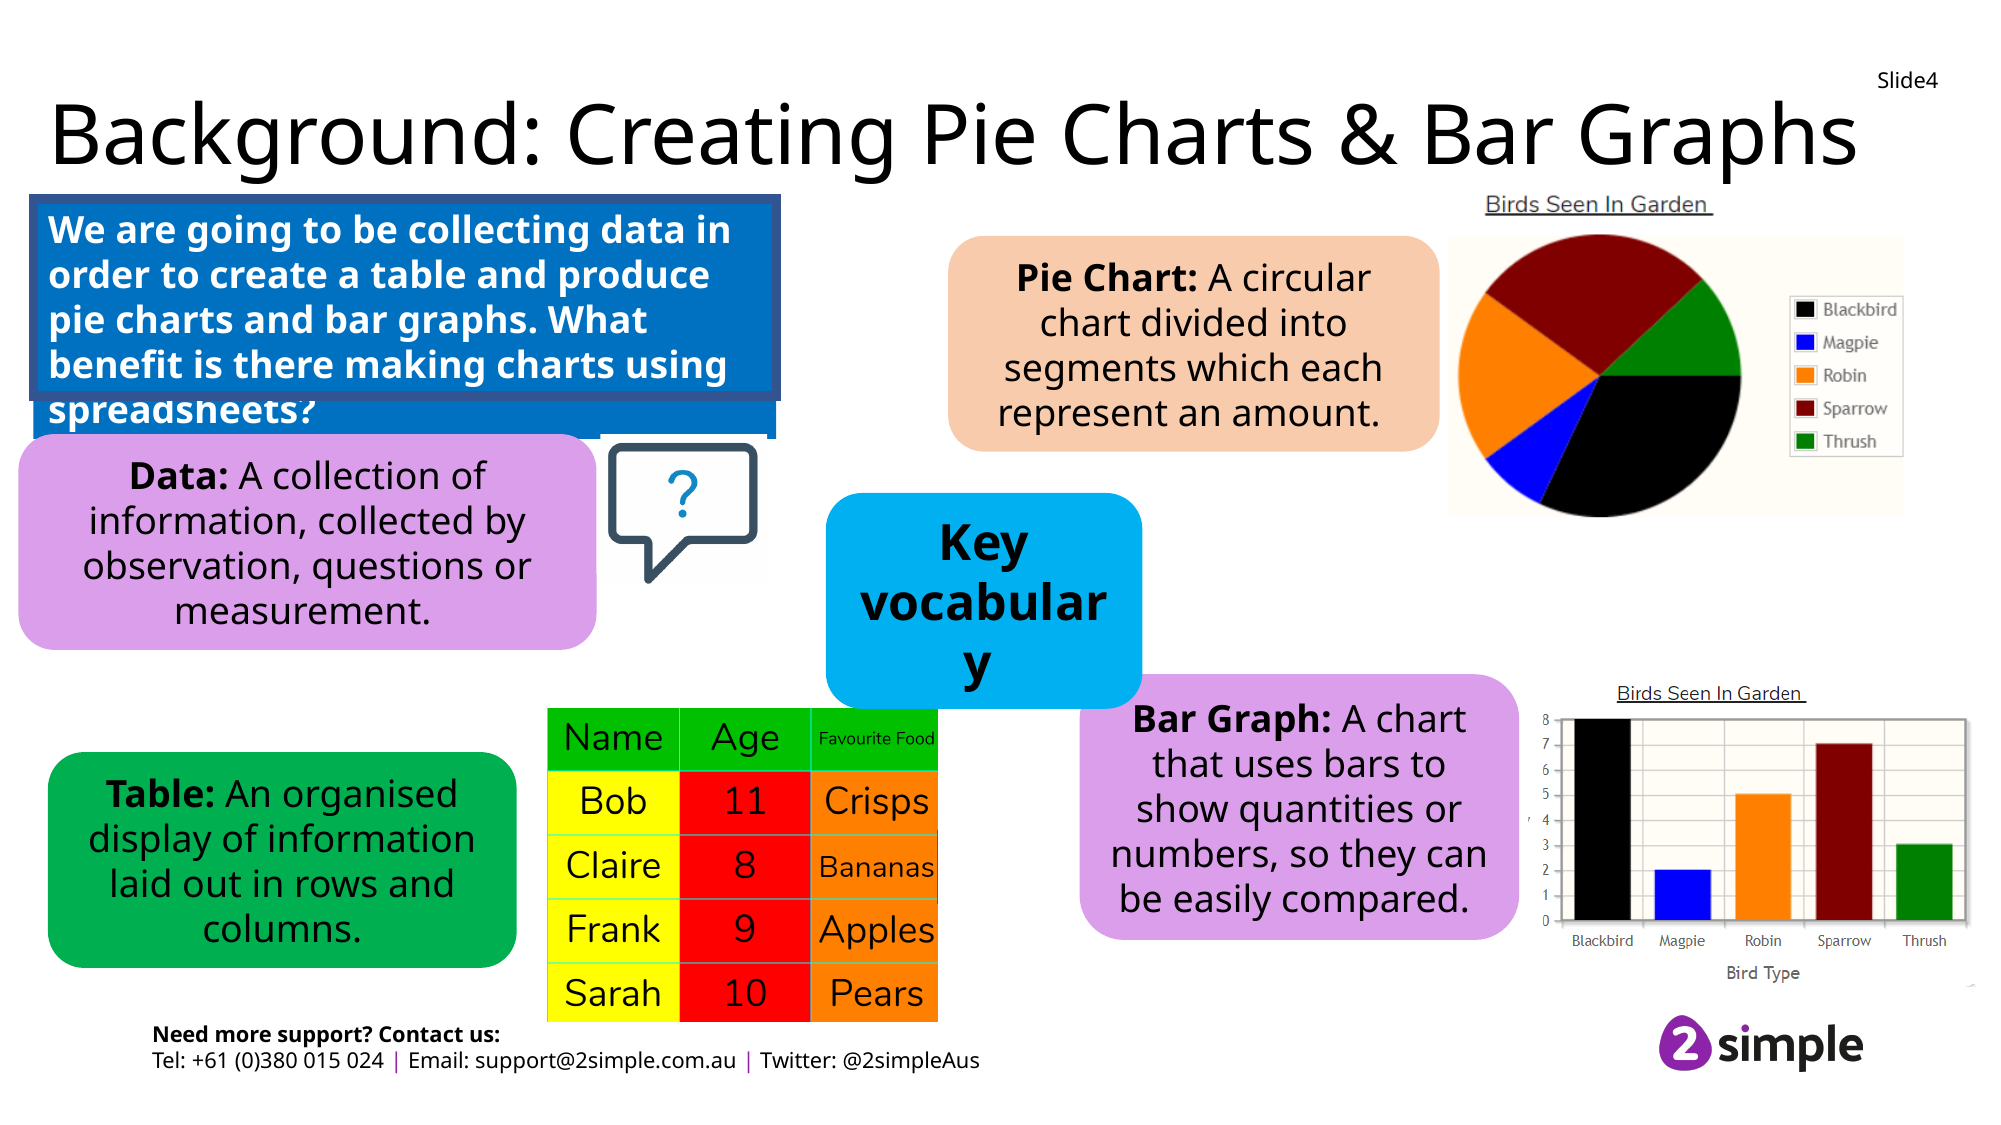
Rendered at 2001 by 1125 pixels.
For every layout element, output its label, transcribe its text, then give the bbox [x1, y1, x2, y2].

text_box Key vocabulary [825, 492, 1143, 709]
text_box Slide4 [1862, 59, 1976, 101]
text_box We are going to be collecting data in order to create a table and produce pie charts and bar graphs. What benefit is there making charts using spreadsheets? [33, 397, 777, 439]
picture [1448, 191, 1912, 529]
picture [547, 708, 938, 1022]
text_box Bar Graph: A chart that uses bars to show quantities or numbers, so they can be easily compared. [1079, 674, 1520, 940]
text_box Data: A collection of information, collected by observation, questions or measurement. [18, 434, 597, 650]
picture [600, 433, 768, 585]
title Background: Creating Pie Charts & Bar Graphs [33, 29, 1967, 247]
text_box [32, 198, 777, 397]
picture [1528, 673, 1976, 987]
text_box Table: An organised display of information laid out in rows and columns. [47, 752, 517, 968]
text_box Pie Chart: A circular chart divided into segments which each represent an amount. [948, 235, 1440, 452]
text_box Need more support? Contact us: Tel: +61 (0)380 015 024 | Email: support@2simple.com.au | Twitter: @2simpleAus [137, 1013, 1863, 1081]
picture [1659, 1015, 1863, 1073]
